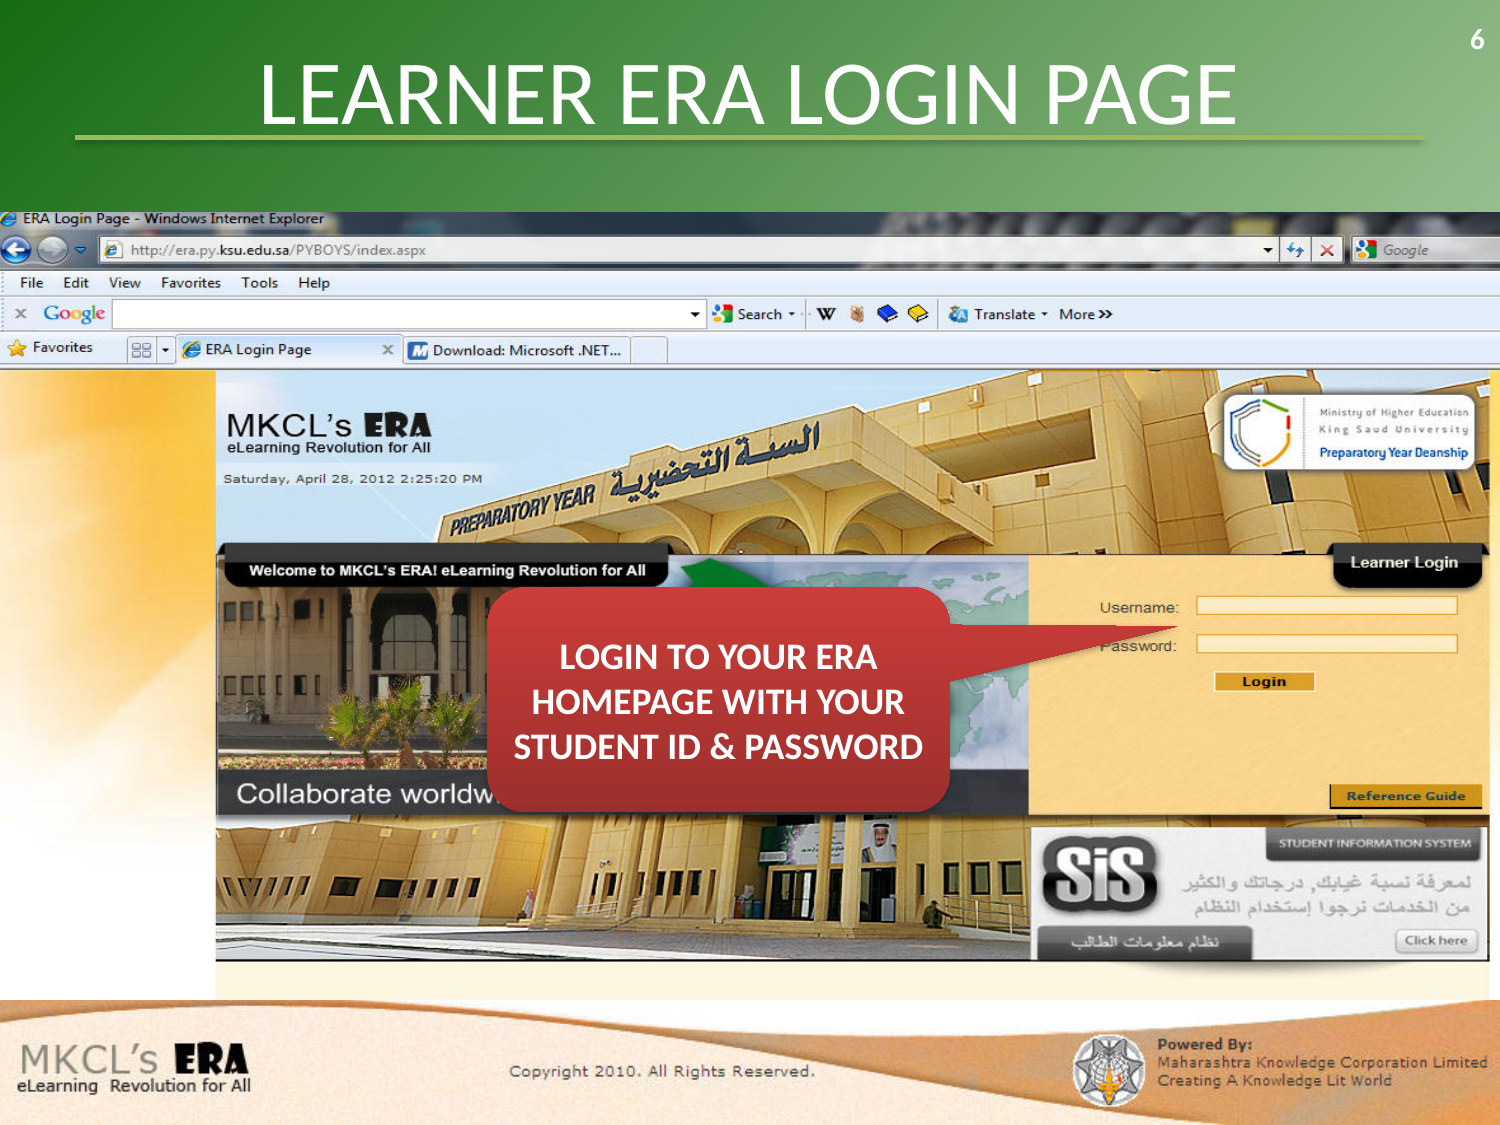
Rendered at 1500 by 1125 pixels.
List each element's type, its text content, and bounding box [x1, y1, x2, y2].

picture [0, 212, 1500, 1125]
slide_number 6 [1425, 0, 1500, 75]
title LEARNER ERA LOGIN PAGE [75, 24, 1425, 150]
